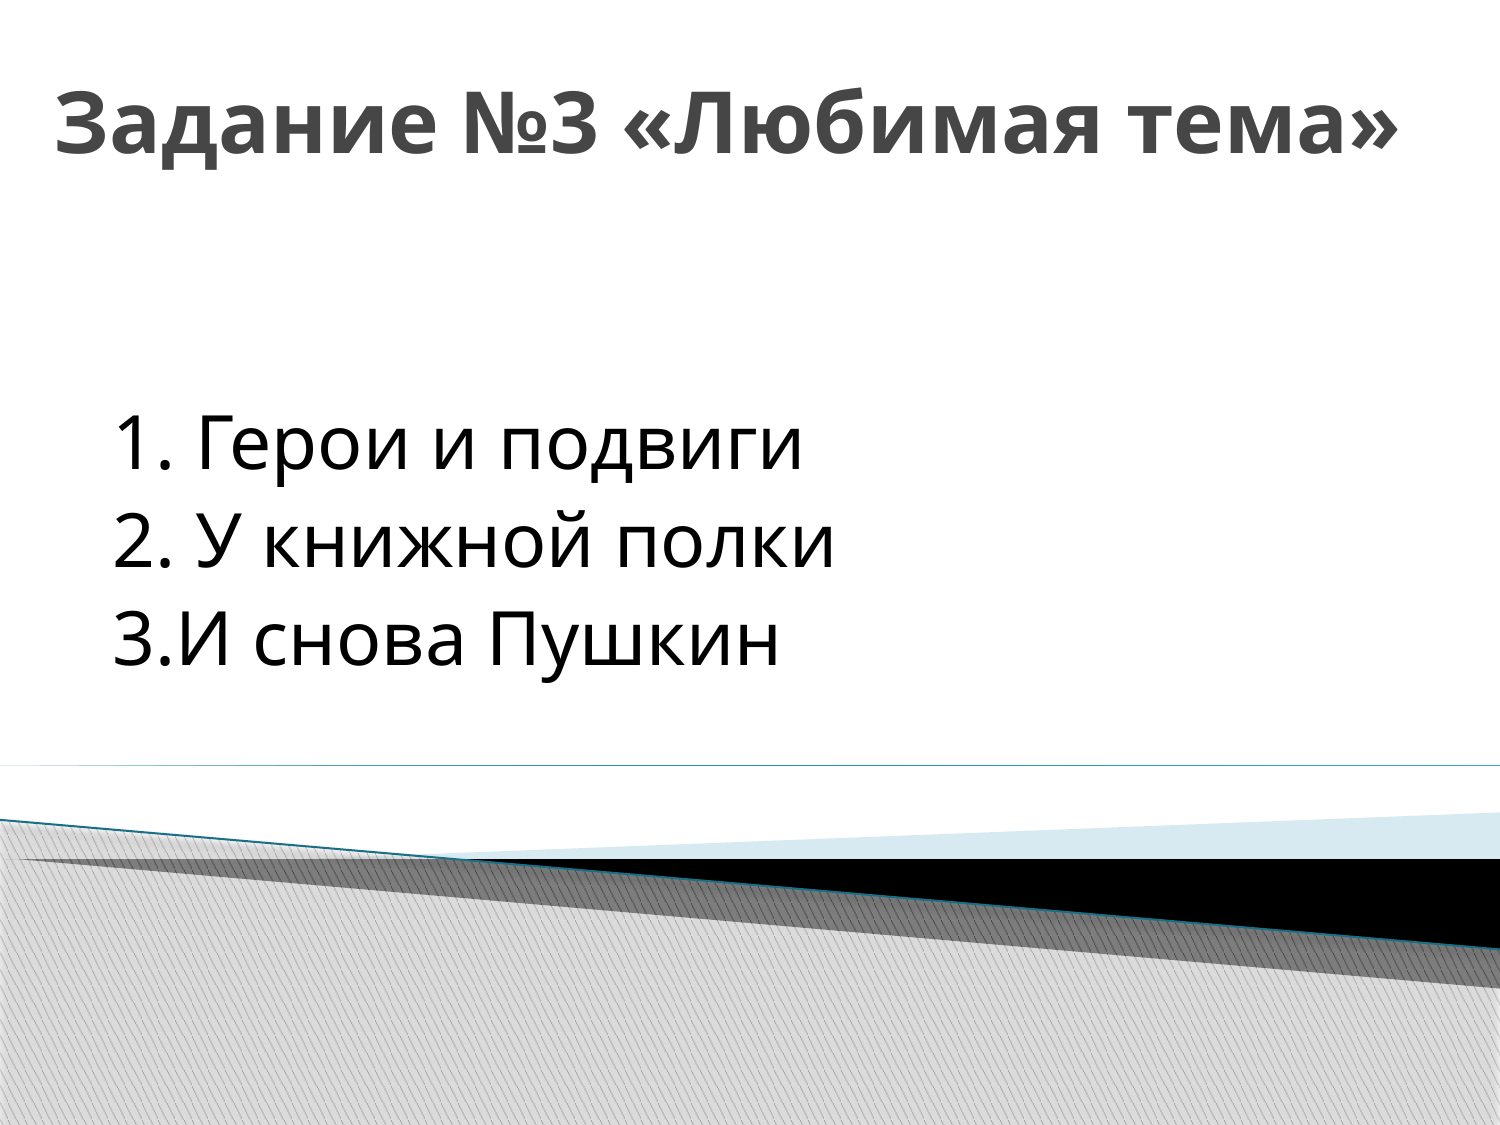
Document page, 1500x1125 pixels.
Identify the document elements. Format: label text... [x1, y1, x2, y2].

title Задание №3 «Любимая тема» [0, 0, 1418, 282]
picture [1383, 941, 1500, 989]
picture [5, 859, 105, 867]
subtitle 1. Герои и подвиги 2. У книжной полки 3.И снова Пушкин [105, 386, 1383, 1020]
